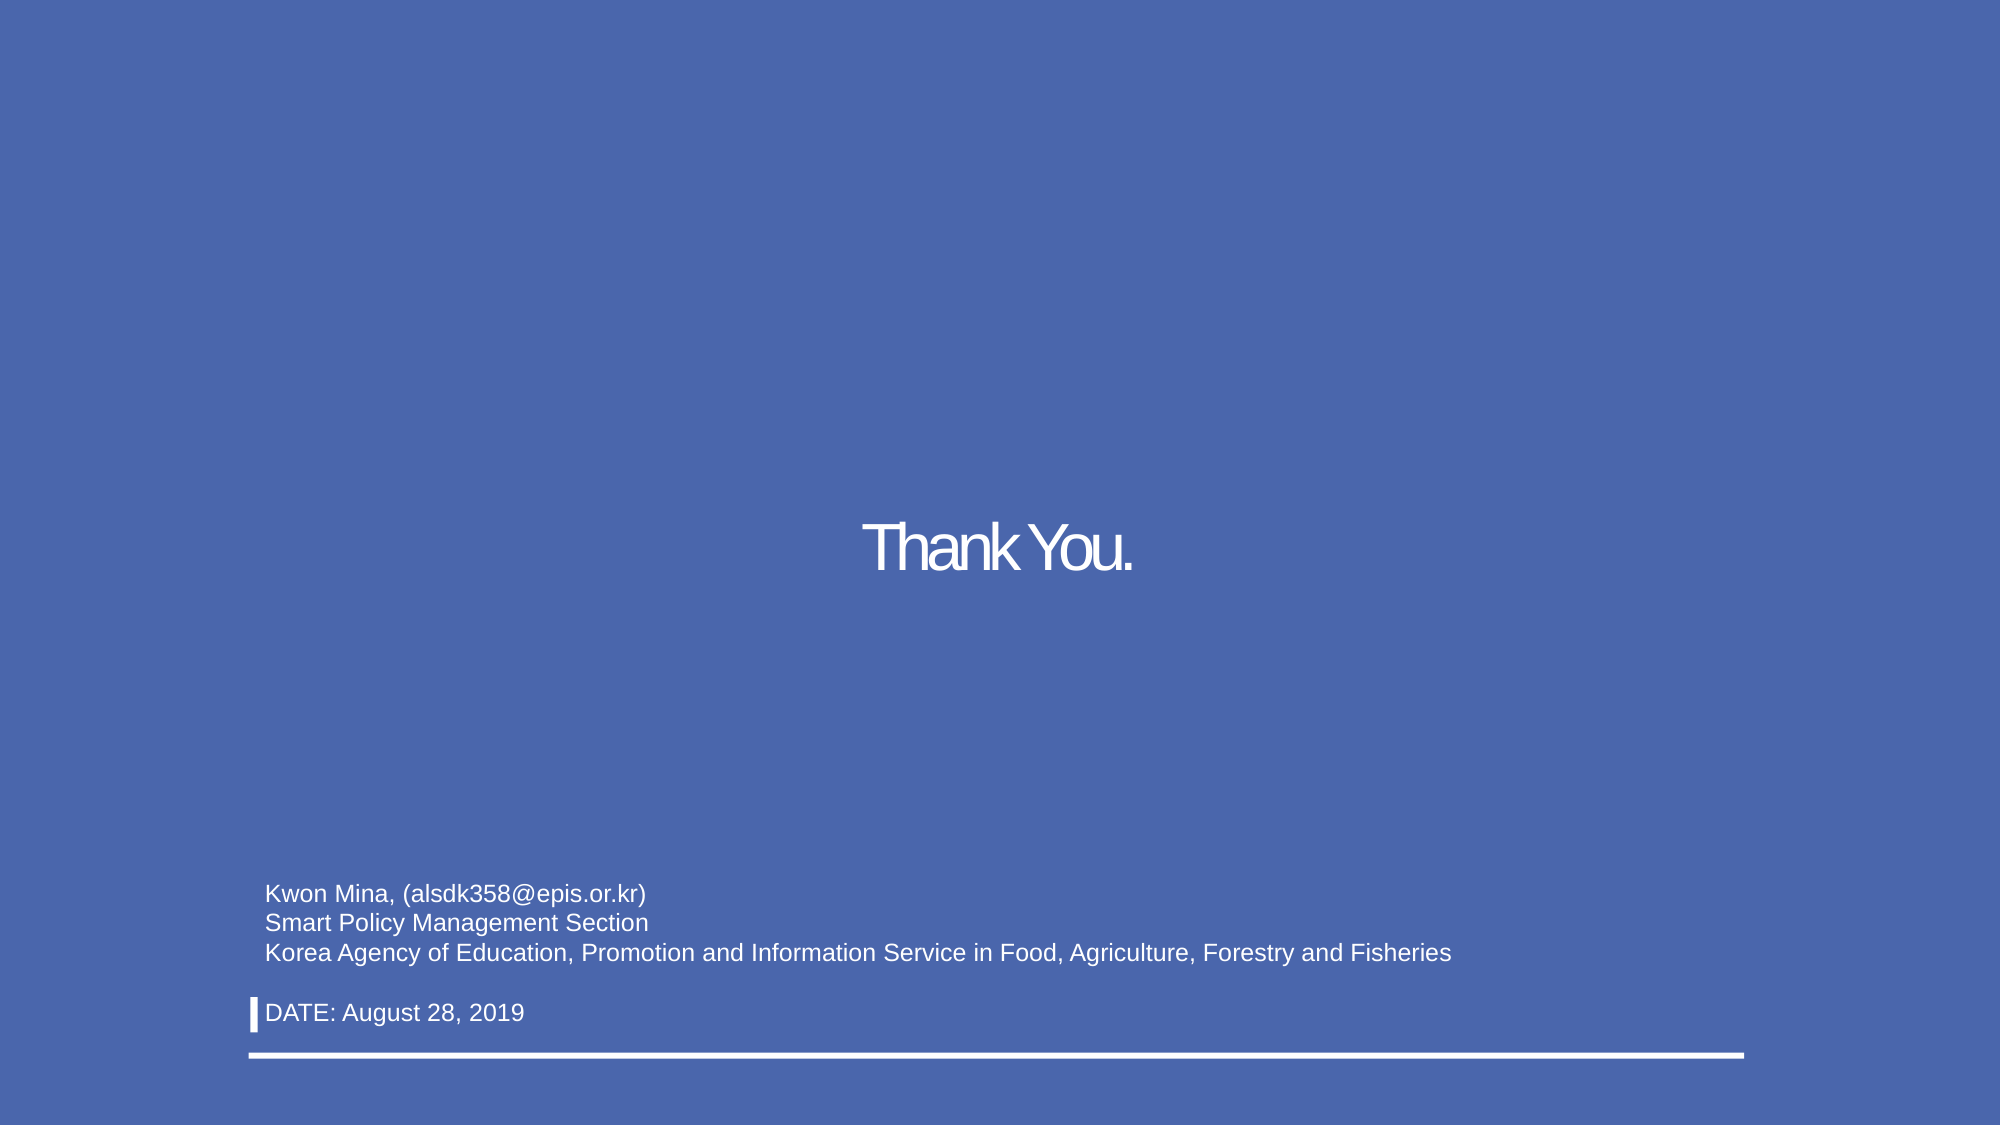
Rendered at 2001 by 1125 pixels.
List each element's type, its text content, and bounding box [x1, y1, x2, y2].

text_box Thank You. [846, 456, 1154, 591]
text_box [248, 996, 1745, 1059]
text_box Kwon Mina, (alsdk358@epis.or.kr) Smart Policy Management Section Korea Agency of Education, Promotion and Information Service in Food, Agriculture, Forestry and Fisheries DATE: August 28, 2019 [250, 869, 1745, 996]
